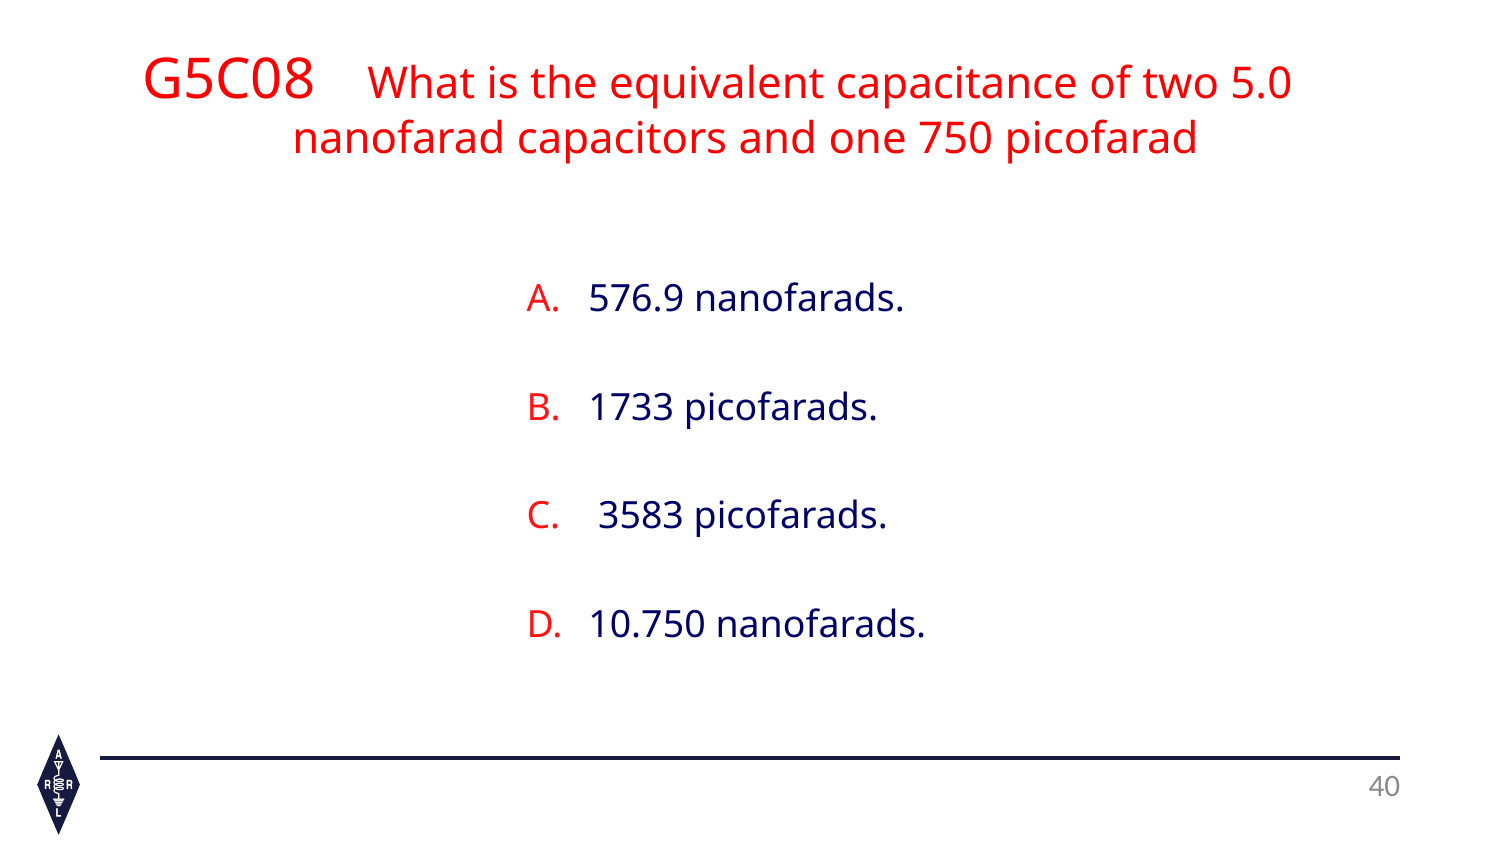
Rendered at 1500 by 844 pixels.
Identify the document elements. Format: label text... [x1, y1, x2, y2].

slide_number 40 [1302, 761, 1400, 807]
picture [37, 734, 80, 835]
